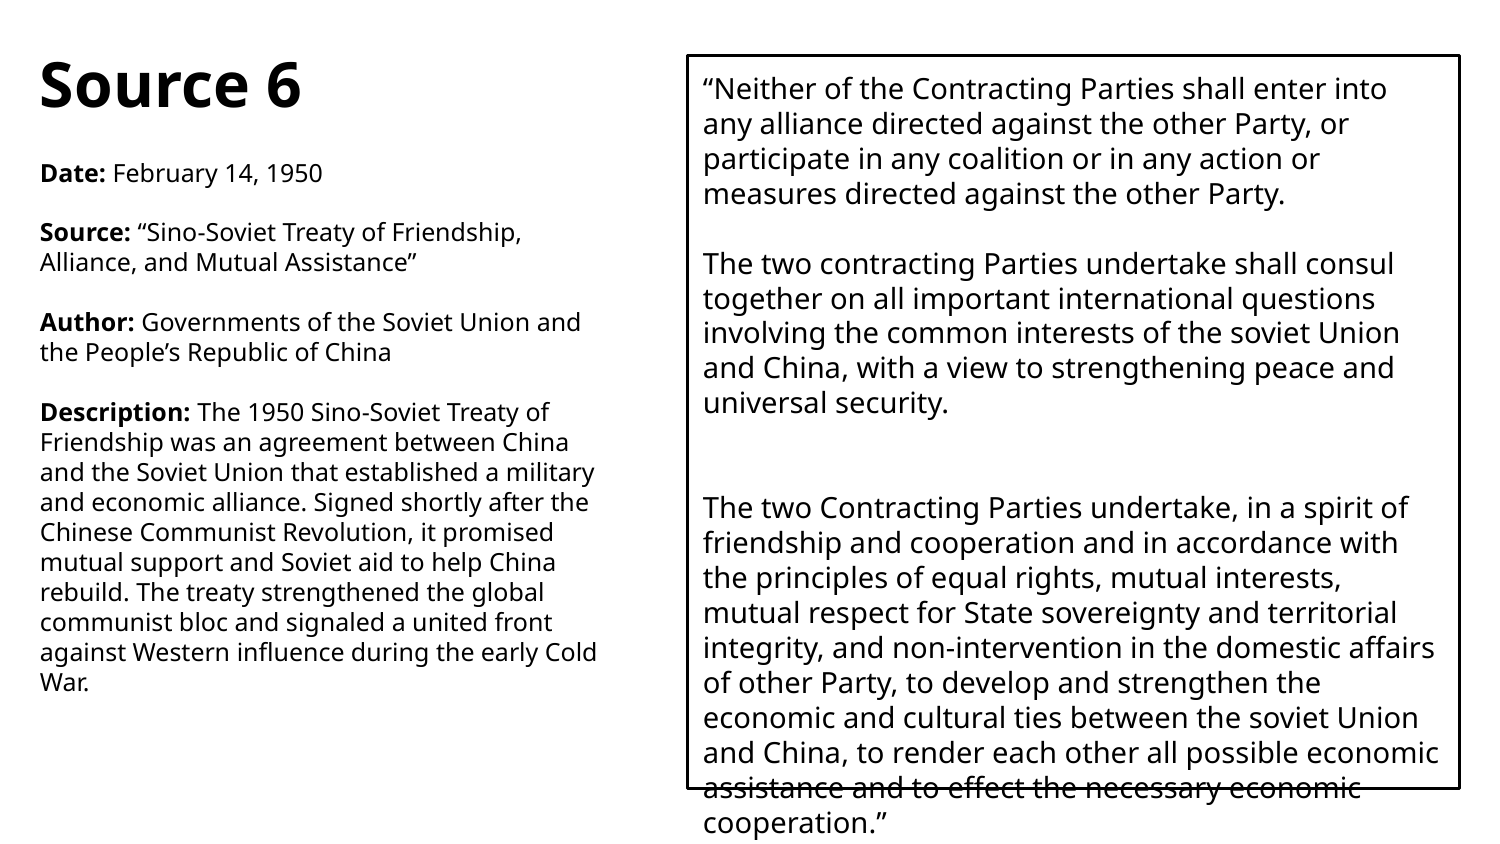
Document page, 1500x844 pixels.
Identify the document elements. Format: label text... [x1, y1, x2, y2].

text_box “Neither of the Contracting Parties shall enter into any alliance directed against the other Party, or participate in any coalition or in any action or measures directed against the other Party. The two contracting Parties undertake shall consul together on all important international questions involving the common interests of the soviet Union and China, with a view to strengthening peace and universal security. The two Contracting Parties undertake, in a spirit of friendship and cooperation and in accordance with the principles of equal rights, mutual interests, mutual respect for State sovereignty and territorial integrity, and non-intervention in the domestic affairs of other Party, to develop and strengthen the economic and cultural ties between the soviet Union and China, to render each other all possible economic assistance and to effect the necessary economic cooperation.” [687, 55, 1460, 789]
text_box Source 6 Date: February 14, 1950 Source: “Sino-Soviet Treaty of Friendship, Alliance, and Mutual Assistance” Author: Governments of the Soviet Union and the People’s Republic of China Description: The 1950 Sino-Soviet Treaty of Friendship was an agreement between China and the Soviet Union that established a military and economic alliance. Signed shortly after the Chinese Communist Revolution, it promised mutual support and Soviet aid to help China rebuild. The treaty strengthened the global communist bloc and signaled a united front against Western influence during the early Cold War. [24, 29, 636, 749]
